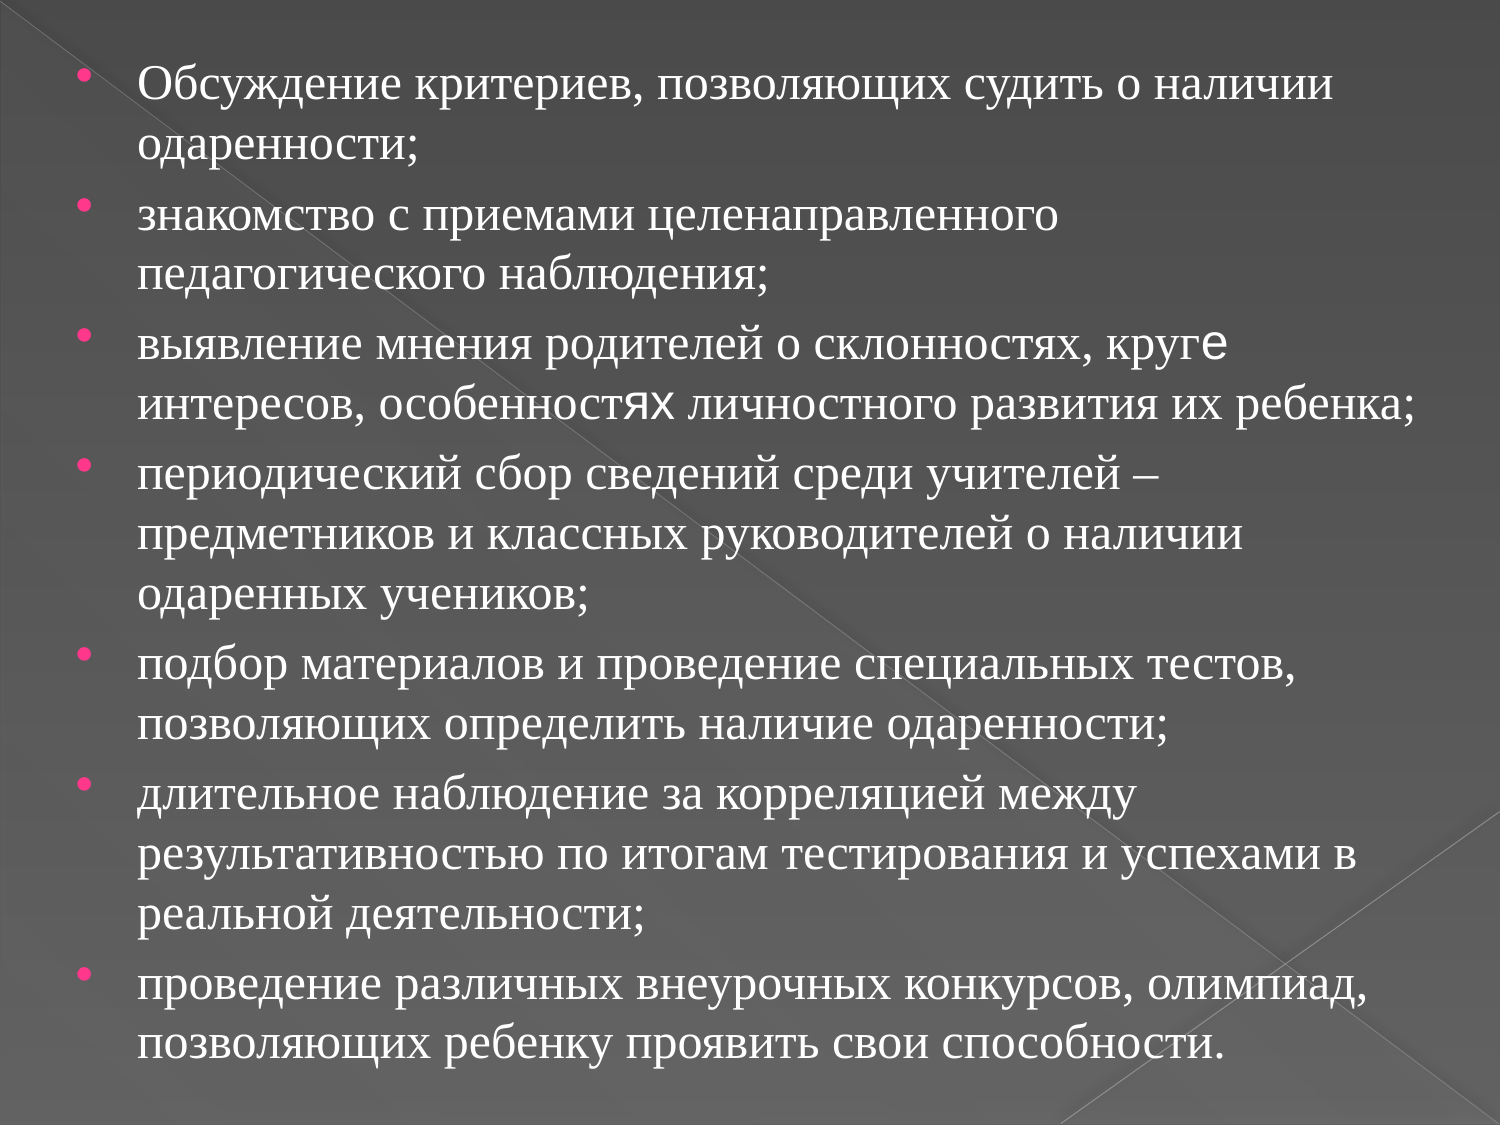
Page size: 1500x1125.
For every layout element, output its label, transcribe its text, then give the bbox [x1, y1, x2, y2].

list Обсуждение критериев, позволяющих судить о наличии одаренности; знакомство с приемами целенаправленного педагогического наблюдения; выявление мнения родителей о склонностях, круге интересов, особенностях личностного развития их ребенка; периодический сбор сведений среди учителей – предметников и классных руководителей о наличии одаренных учеников; подбор материалов и проведение специальных тестов, позволяющих определить наличие одаренности; длительное наблюдение за корреляцией между результативностью по итогам тестирования и успехами в реальной деятельности; проведение различных внеурочных конкурсов, олимпиад, позволяющих ребенку проявить свои способности. [53, 42, 1436, 1090]
